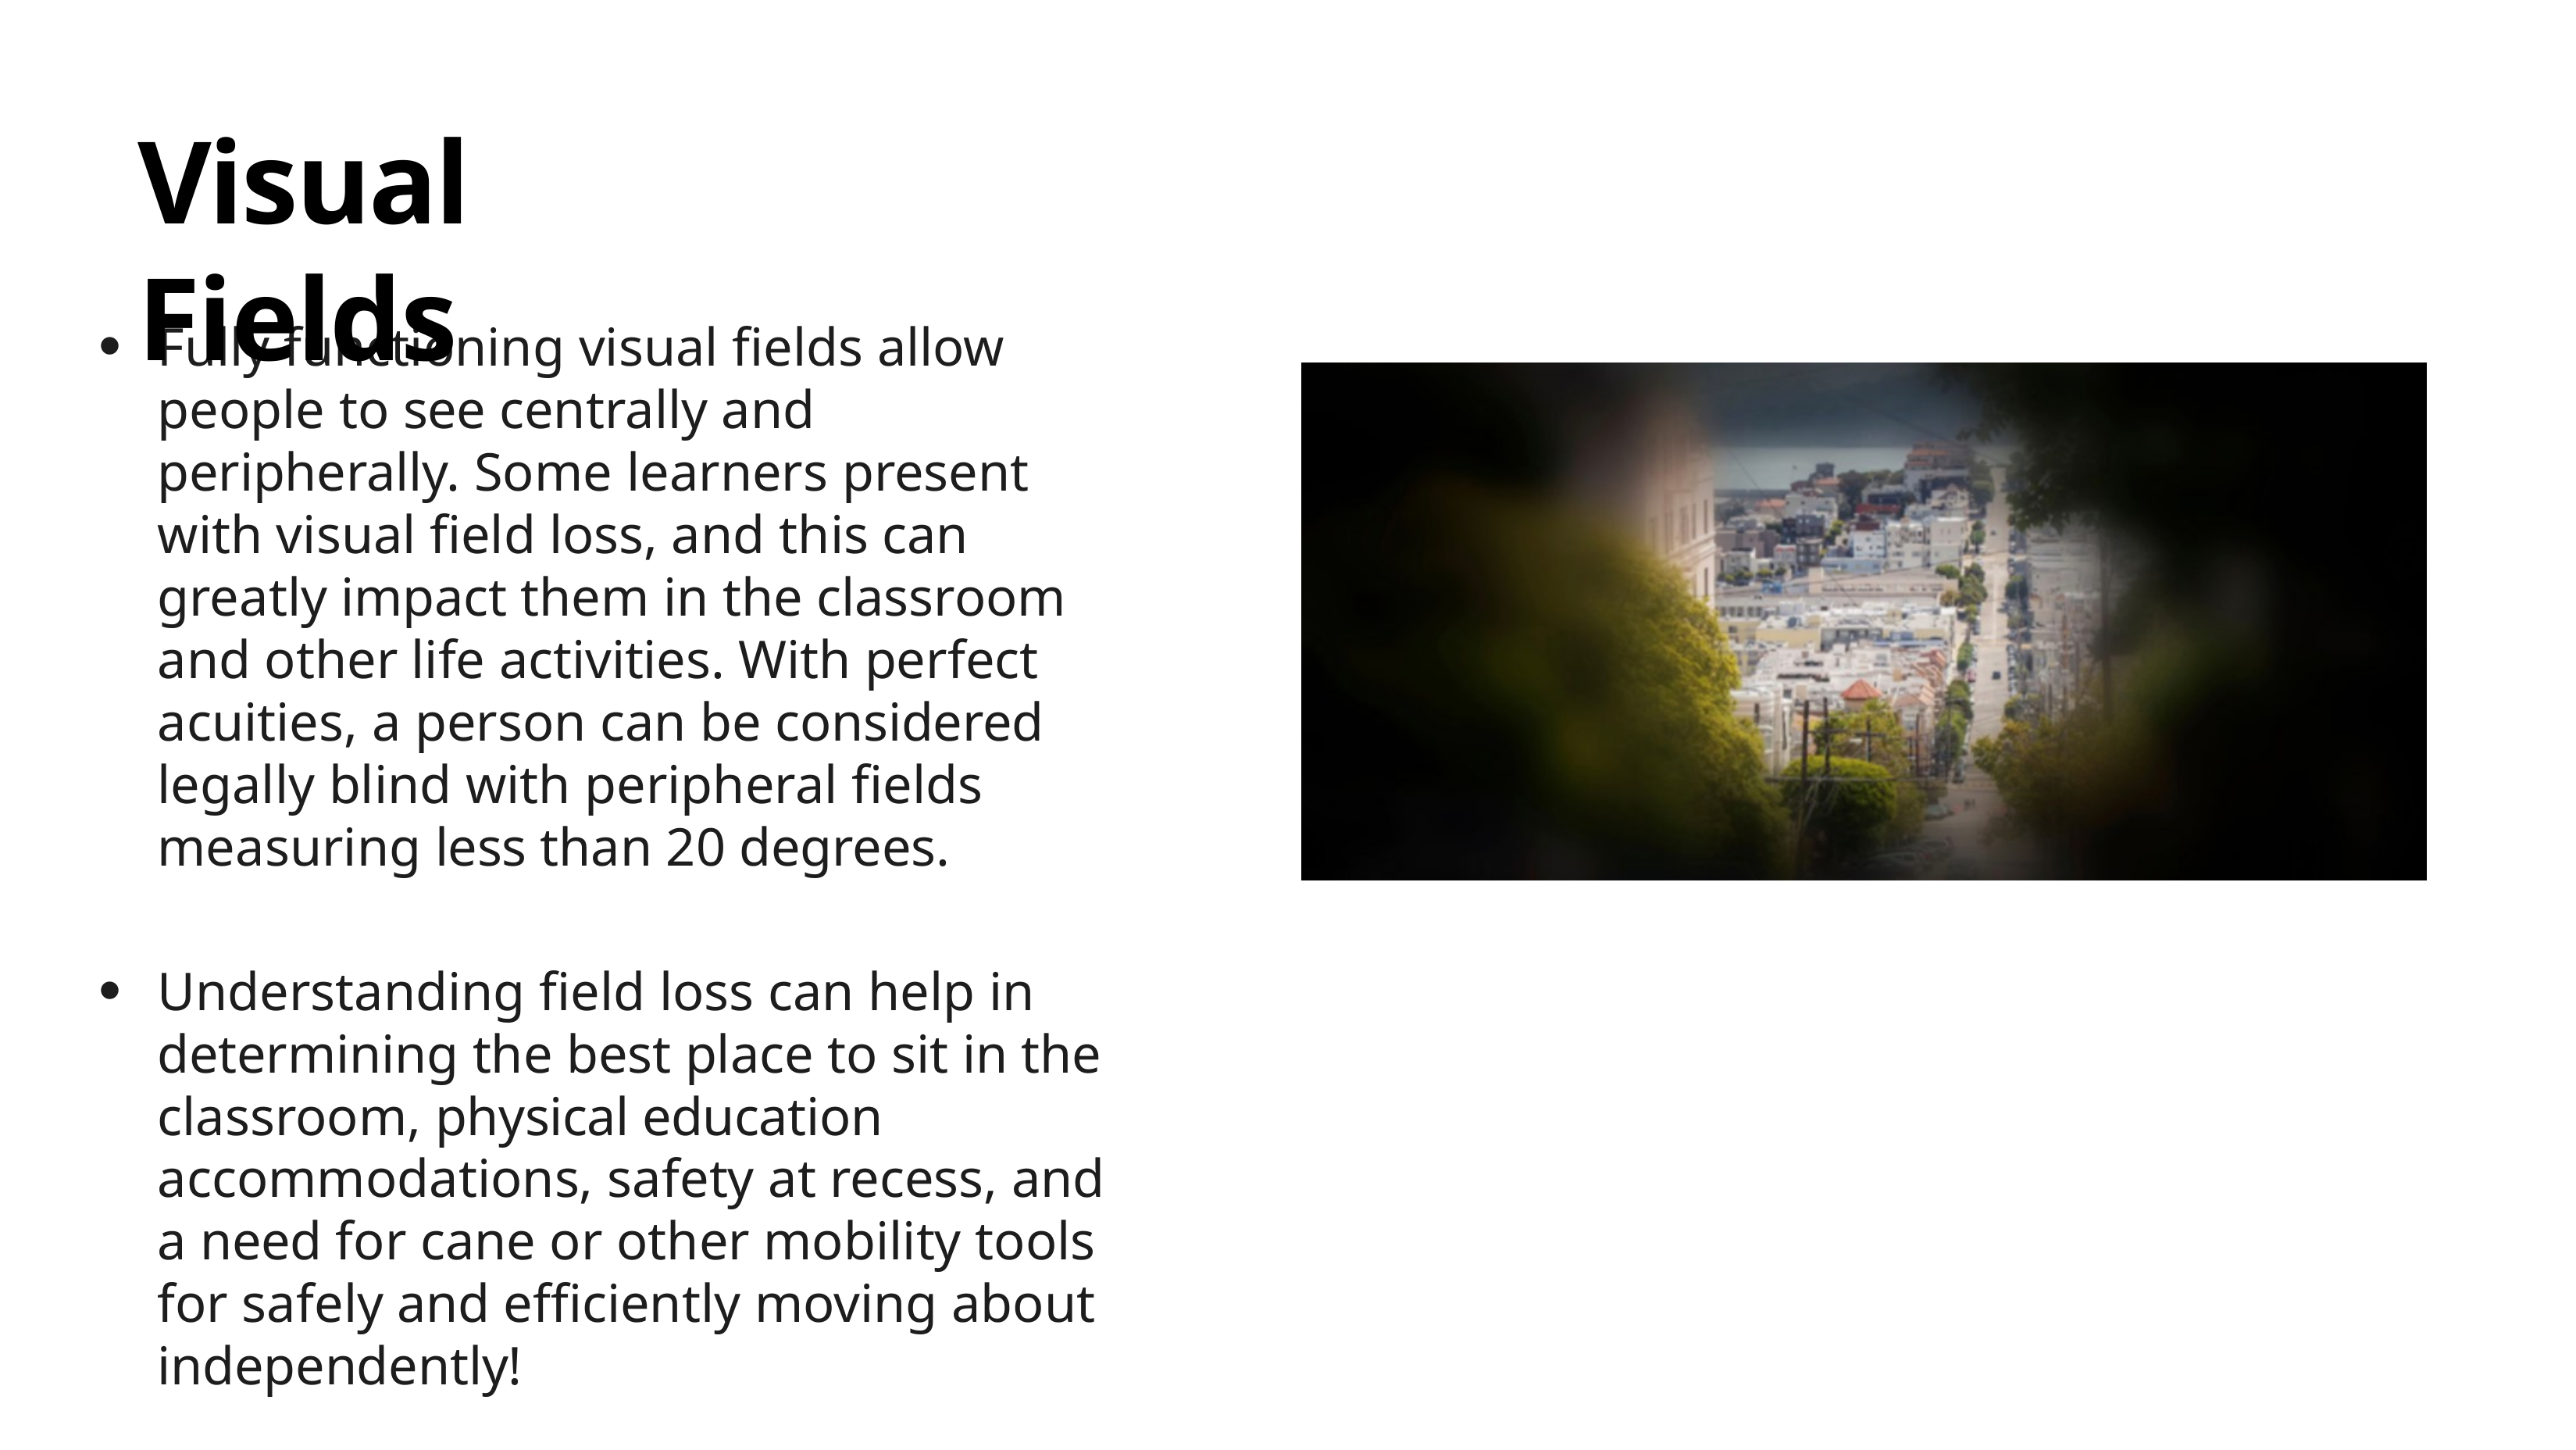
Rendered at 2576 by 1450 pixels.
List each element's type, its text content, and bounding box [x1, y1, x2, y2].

text_box Fully functioning visual fields allow people to see centrally and peripherally. Some learners present with visual field loss, and this can greatly impact them in the classroom and other life activities. With perfect acuities, a person can be considered legally blind with peripheral fields measuring less than 20 degrees. Understanding field loss can help in determining the best place to sit in the classroom, physical education accommodations, safety at recess, and a need for cane or other mobility tools for safely and eﬃciently moving about independently! [98, 310, 1122, 1450]
picture [1301, 362, 2427, 880]
title Visual Fields [135, 108, 790, 384]
